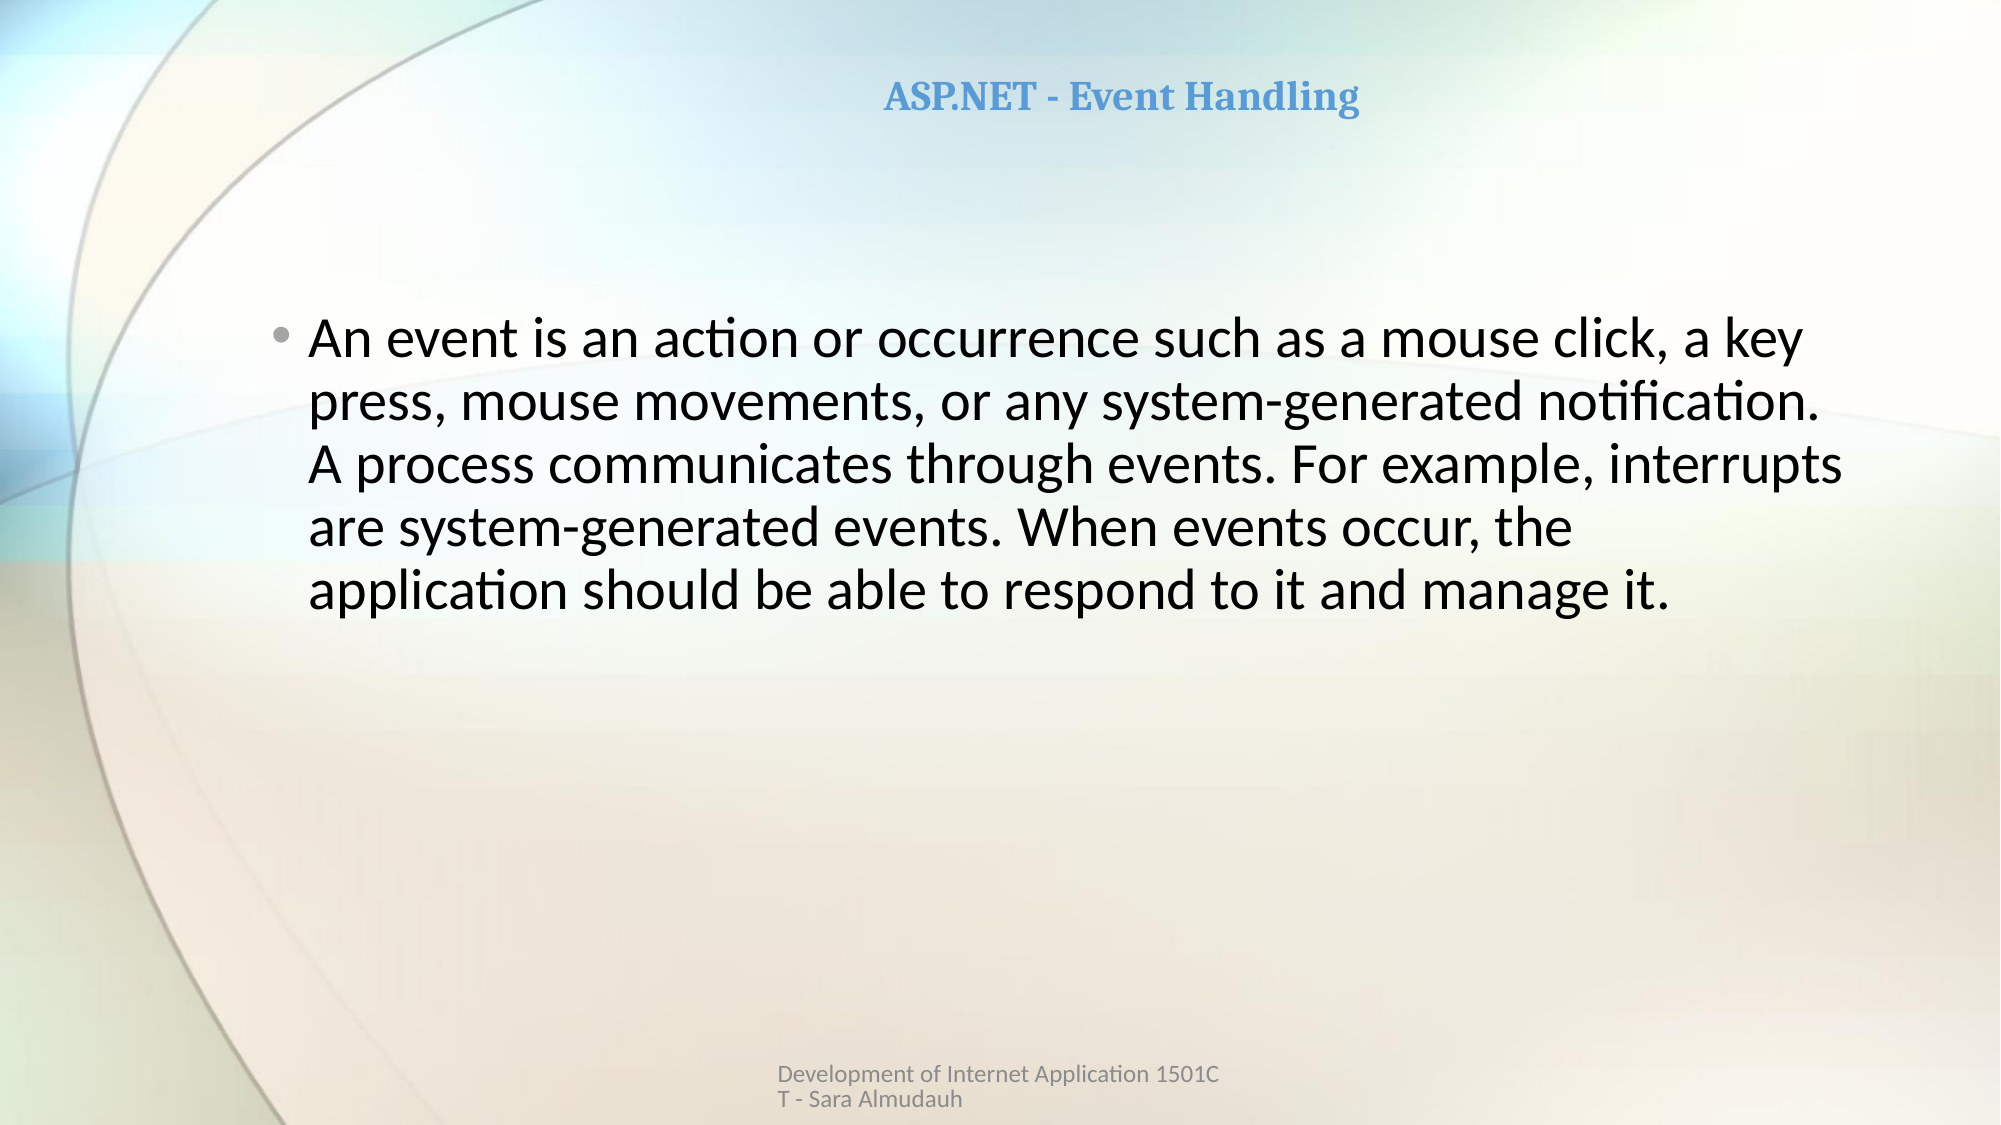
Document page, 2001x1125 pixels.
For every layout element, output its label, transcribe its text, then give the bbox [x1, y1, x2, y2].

picture [0, 0, 2001, 1125]
title ASP.NET - Event Handling [381, 59, 1863, 179]
list An event is an action or occurrence such as a mouse click, a key press, mouse movements, or any system-generated notification. A process communicates through events. For example, interrupts are system-generated events. When events occur, the application should be able to respond to it and manage it. [256, 299, 1863, 1014]
footer Development of Internet Application 1501CT - Sara Almudauh [762, 1042, 1238, 1103]
